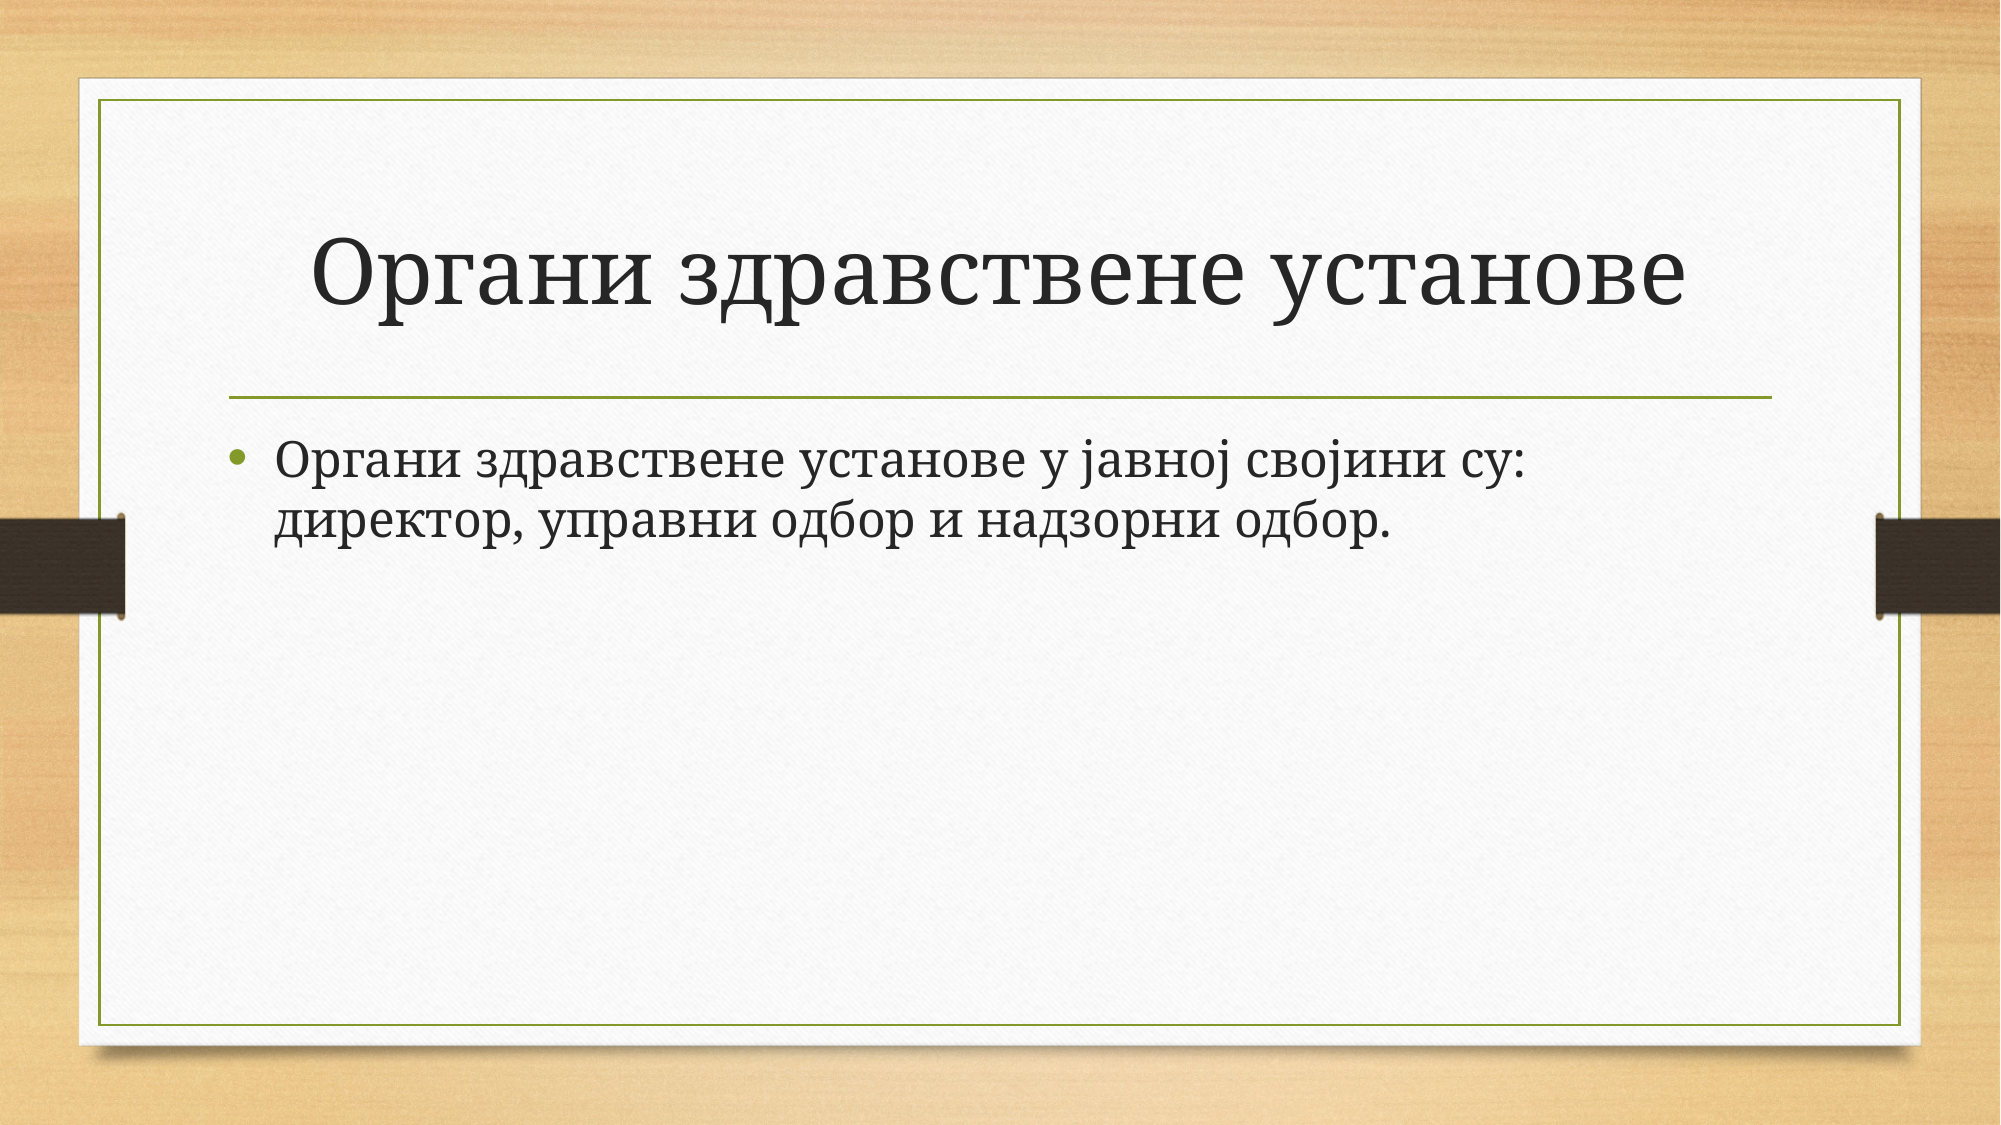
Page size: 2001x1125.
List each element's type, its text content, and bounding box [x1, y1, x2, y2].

list Органи здравствене установе у јавној својини су: директор, управни одбор и надзорни одбор. [212, 419, 1788, 964]
picture [0, 0, 2001, 1125]
title Органи здравствене установе [212, 161, 1788, 375]
